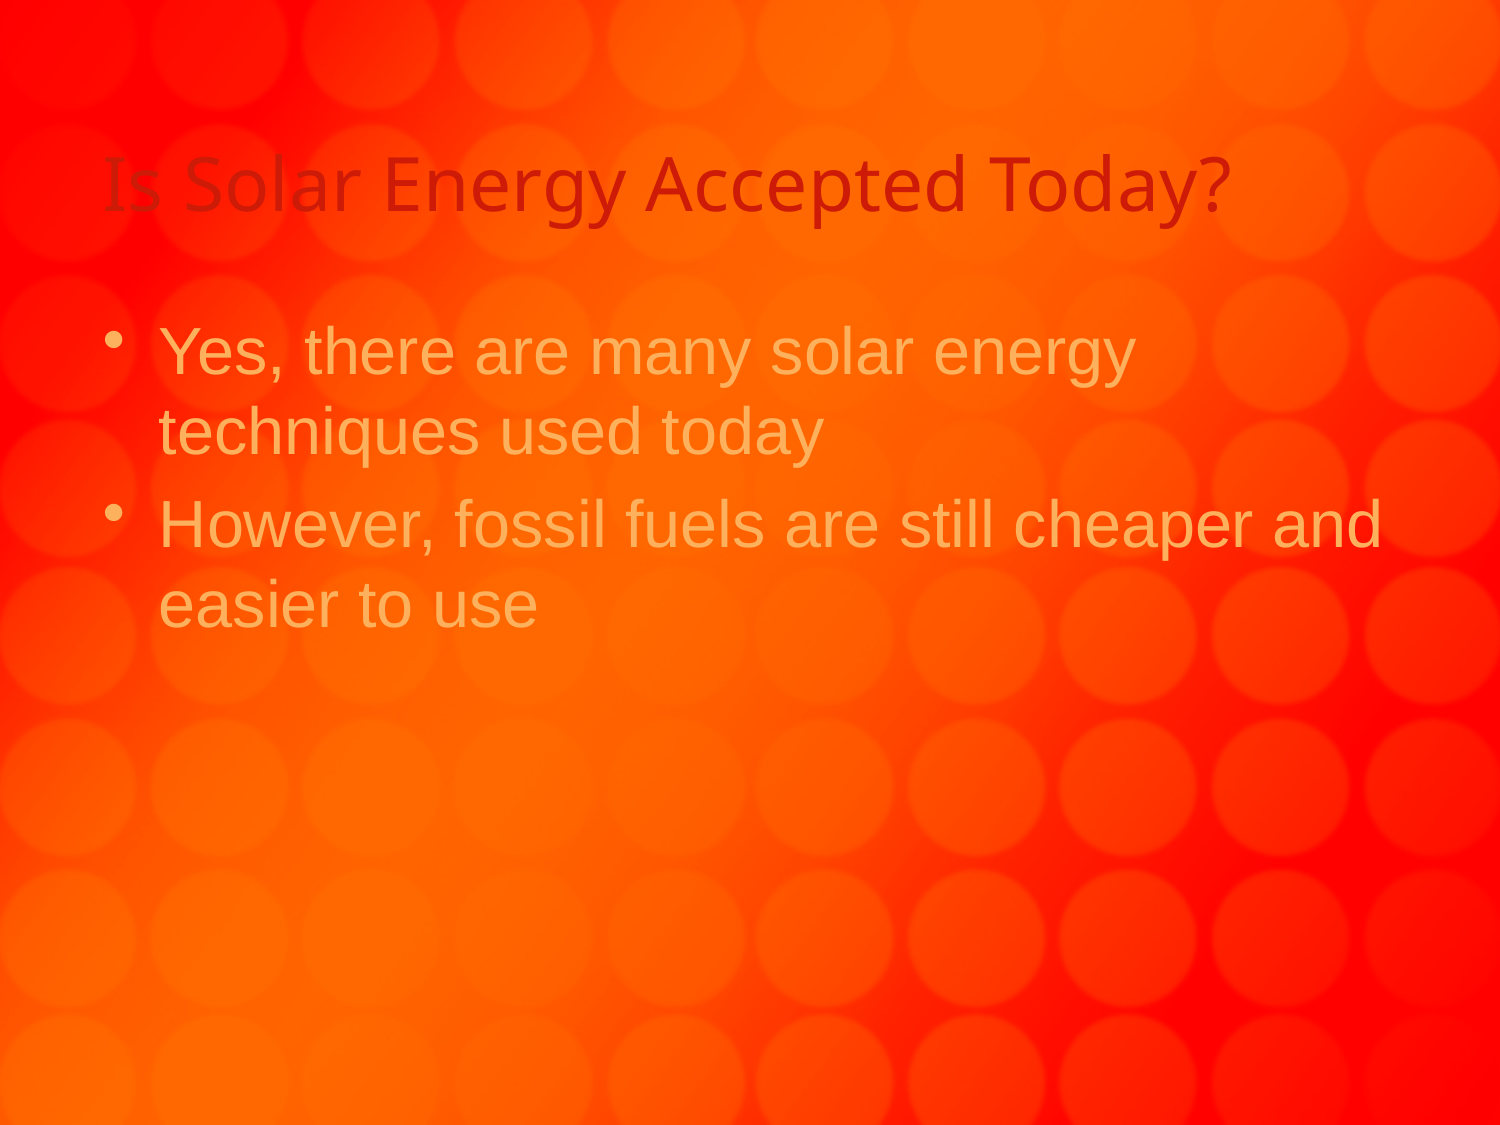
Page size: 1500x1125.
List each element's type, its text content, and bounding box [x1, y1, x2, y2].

list Yes, there are many solar energy techniques used today However, fossil fuels are still cheaper and easier to use [87, 299, 1401, 976]
picture [0, 0, 1500, 1125]
title Is Solar Energy Accepted Today? [87, 99, 1401, 263]
